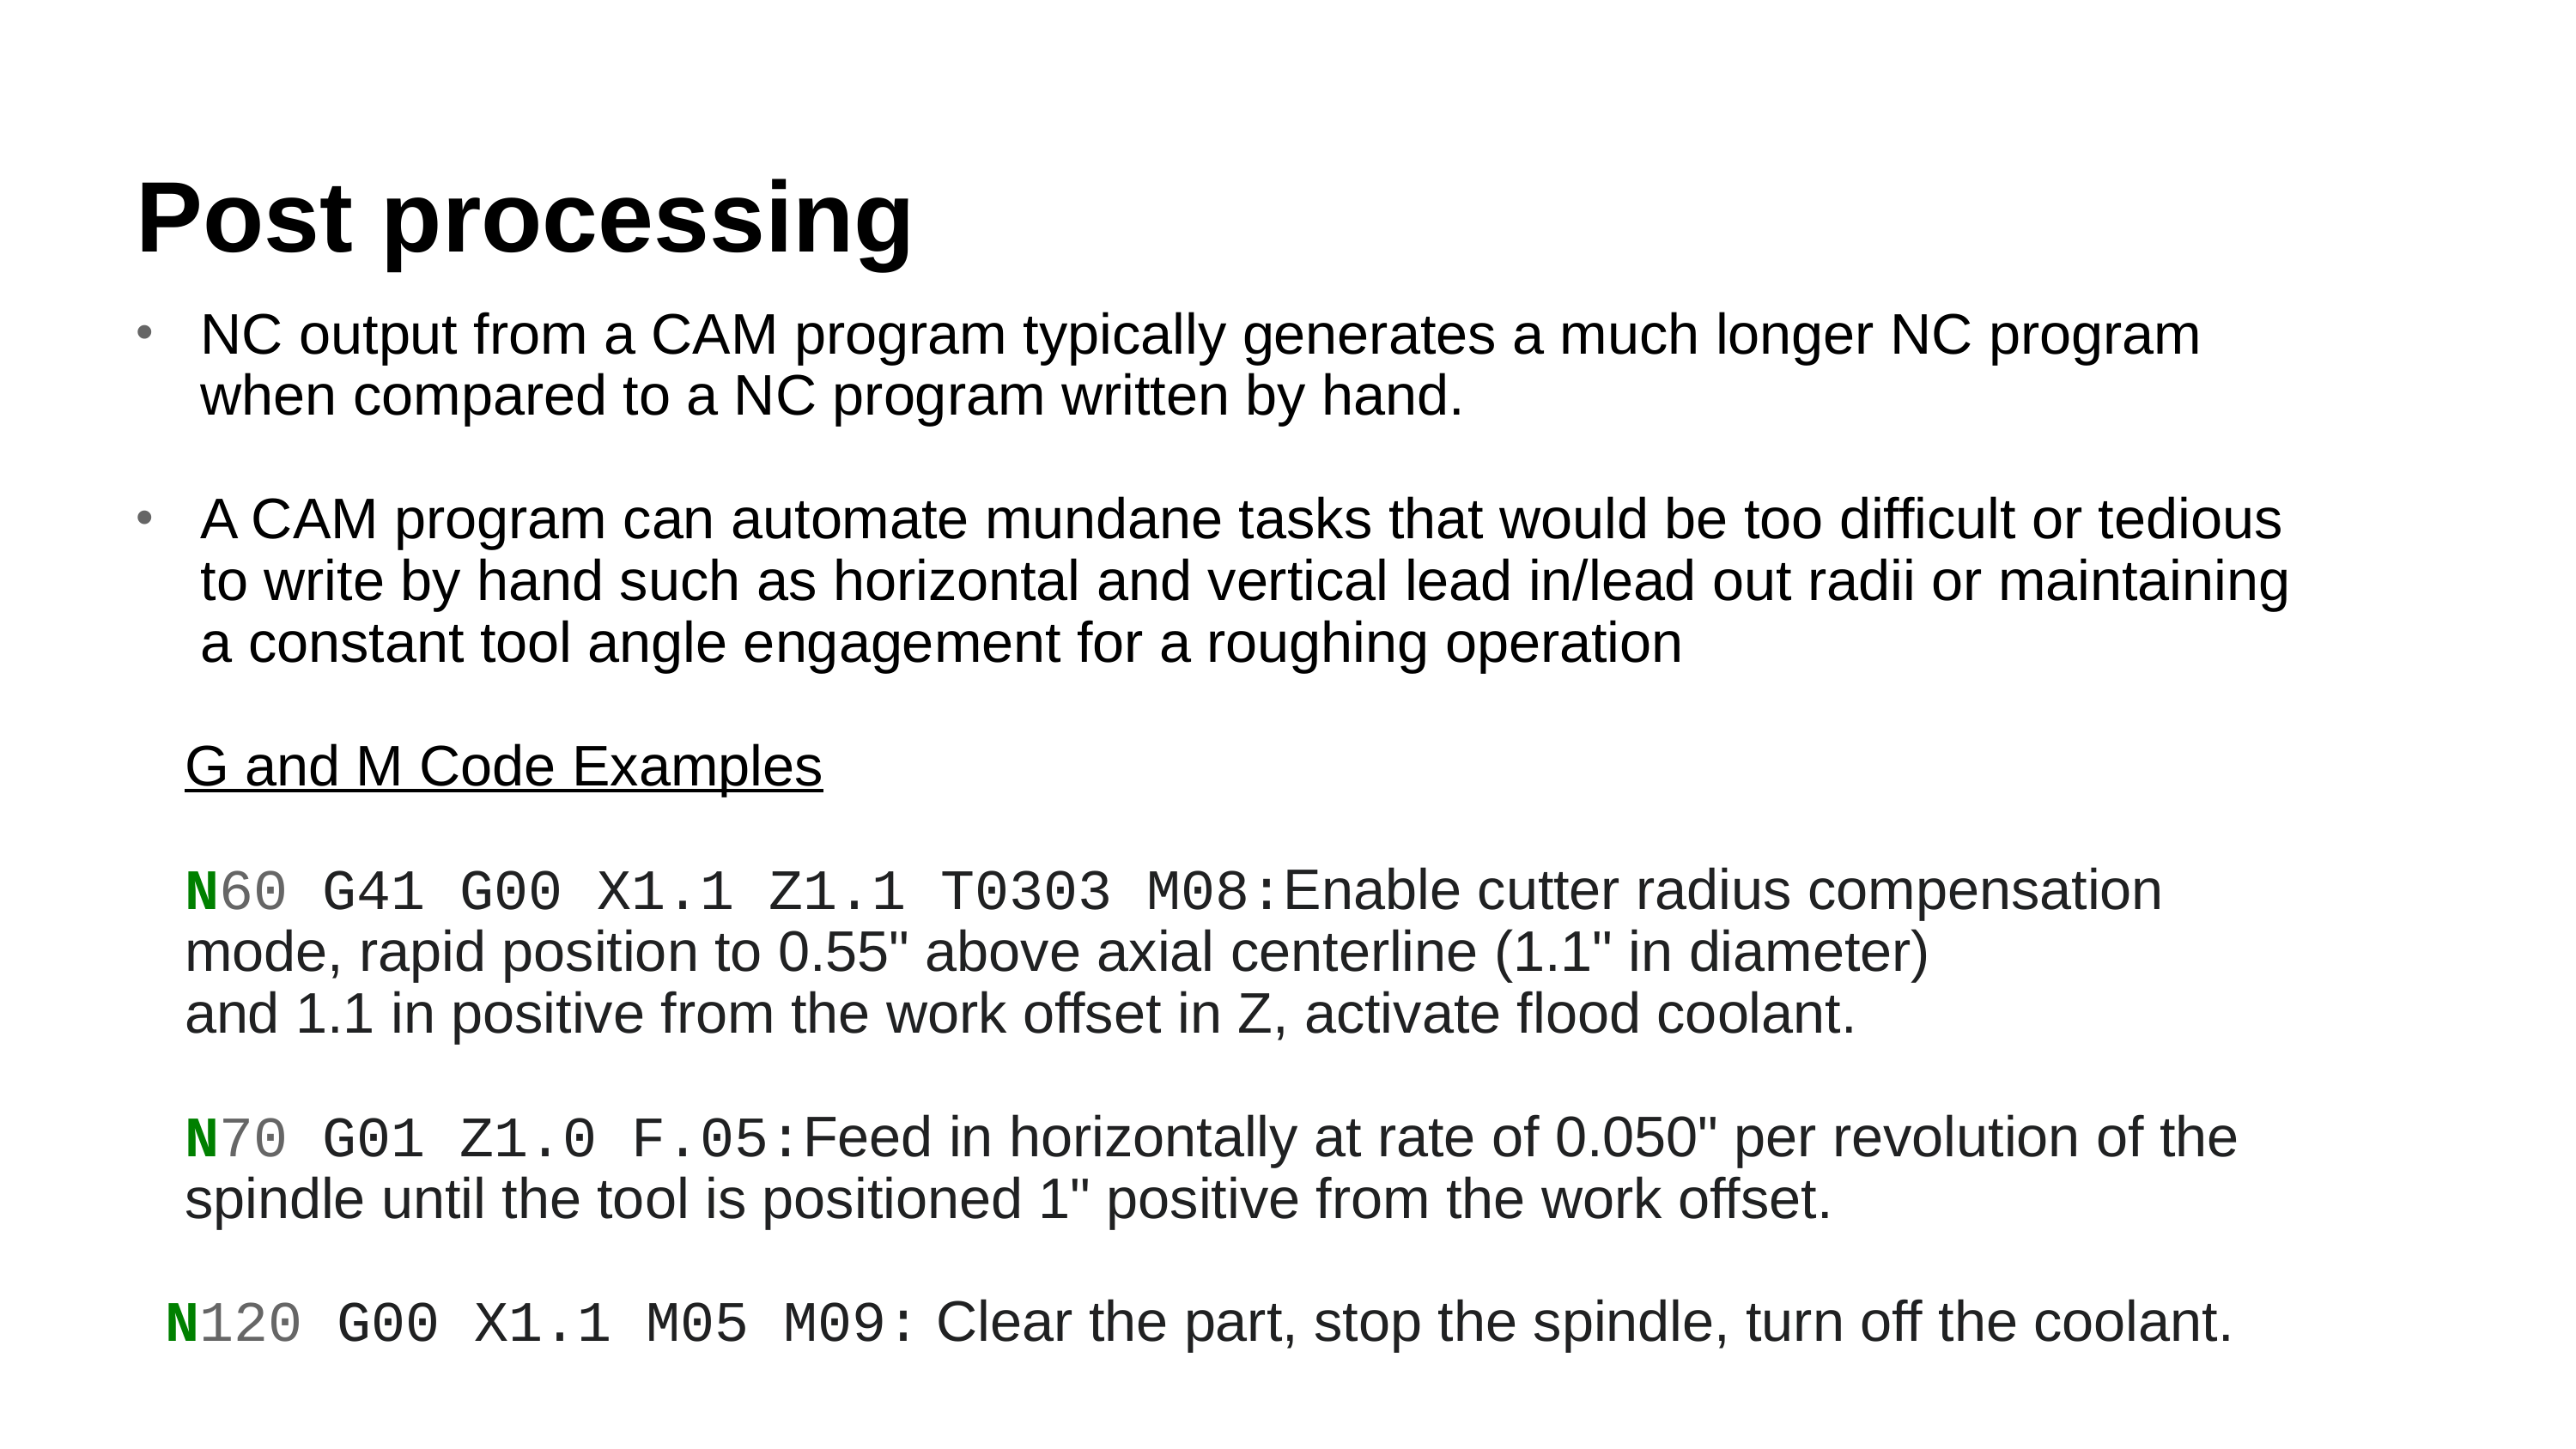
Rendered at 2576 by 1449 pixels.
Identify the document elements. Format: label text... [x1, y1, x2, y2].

list NC output from a CAM program typically generates a much longer NC program when compared to a NC program written by hand. A CAM program can automate mundane tasks that would be too difficult or tedious to write by hand such as horizontal and vertical lead in/lead out radii or maintaining a constant tool angle engagement for a roughing operation G and M Code Examples N60 G41 G00 X1.1 Z1.1 T0303 M08:Enable cutter radius compensation mode, rapid position to 0.55" above axial centerline (1.1" in diameter) and 1.1 in positive from the work offset in Z, activate flood coolant. N70 G01 Z1.0 F.05:Feed in horizontally at rate of 0.050" per revolution of the spindle until the tool is positioned 1" positive from the work offset. N120 G00 X1.1 M05 M09: Clear the part, stop the spindle, turn off the coolant. [117, 294, 2339, 1426]
title Post processing [117, 80, 2339, 294]
